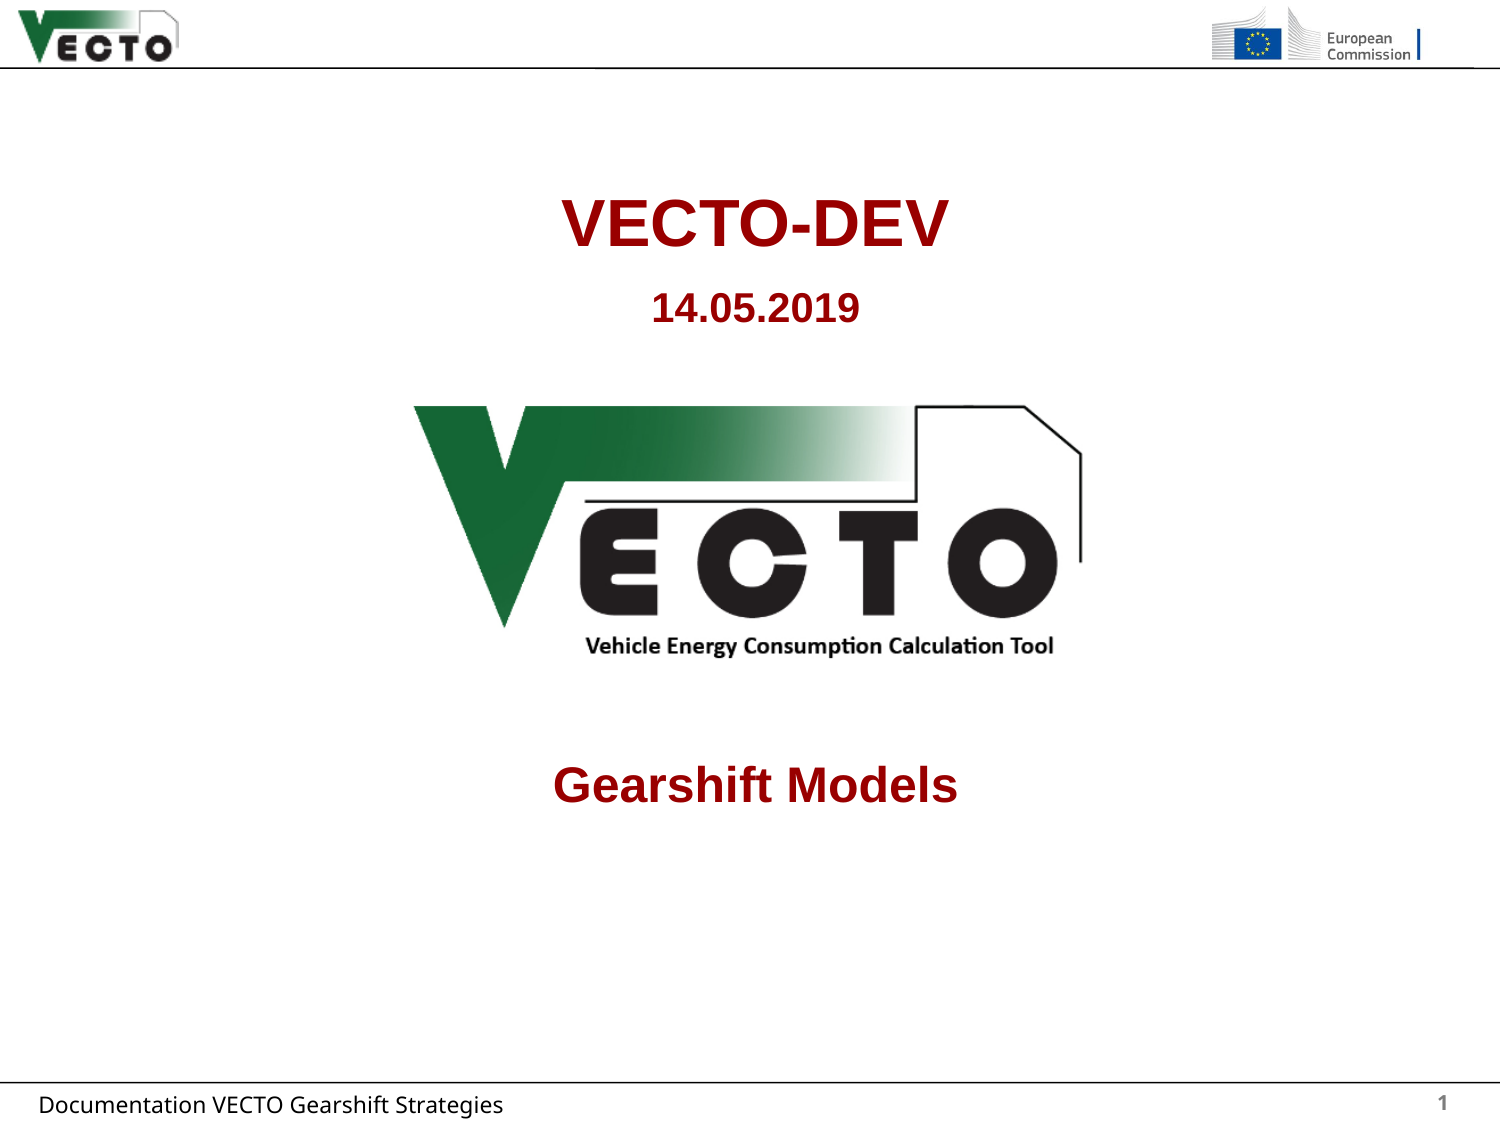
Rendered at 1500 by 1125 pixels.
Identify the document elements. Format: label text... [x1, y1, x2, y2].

picture [1212, 6, 1446, 64]
text_box VECTO-DEV 14.05.2019 Gearshift Models [88, 172, 1424, 820]
picture [17, 9, 179, 65]
picture [407, 396, 1093, 665]
